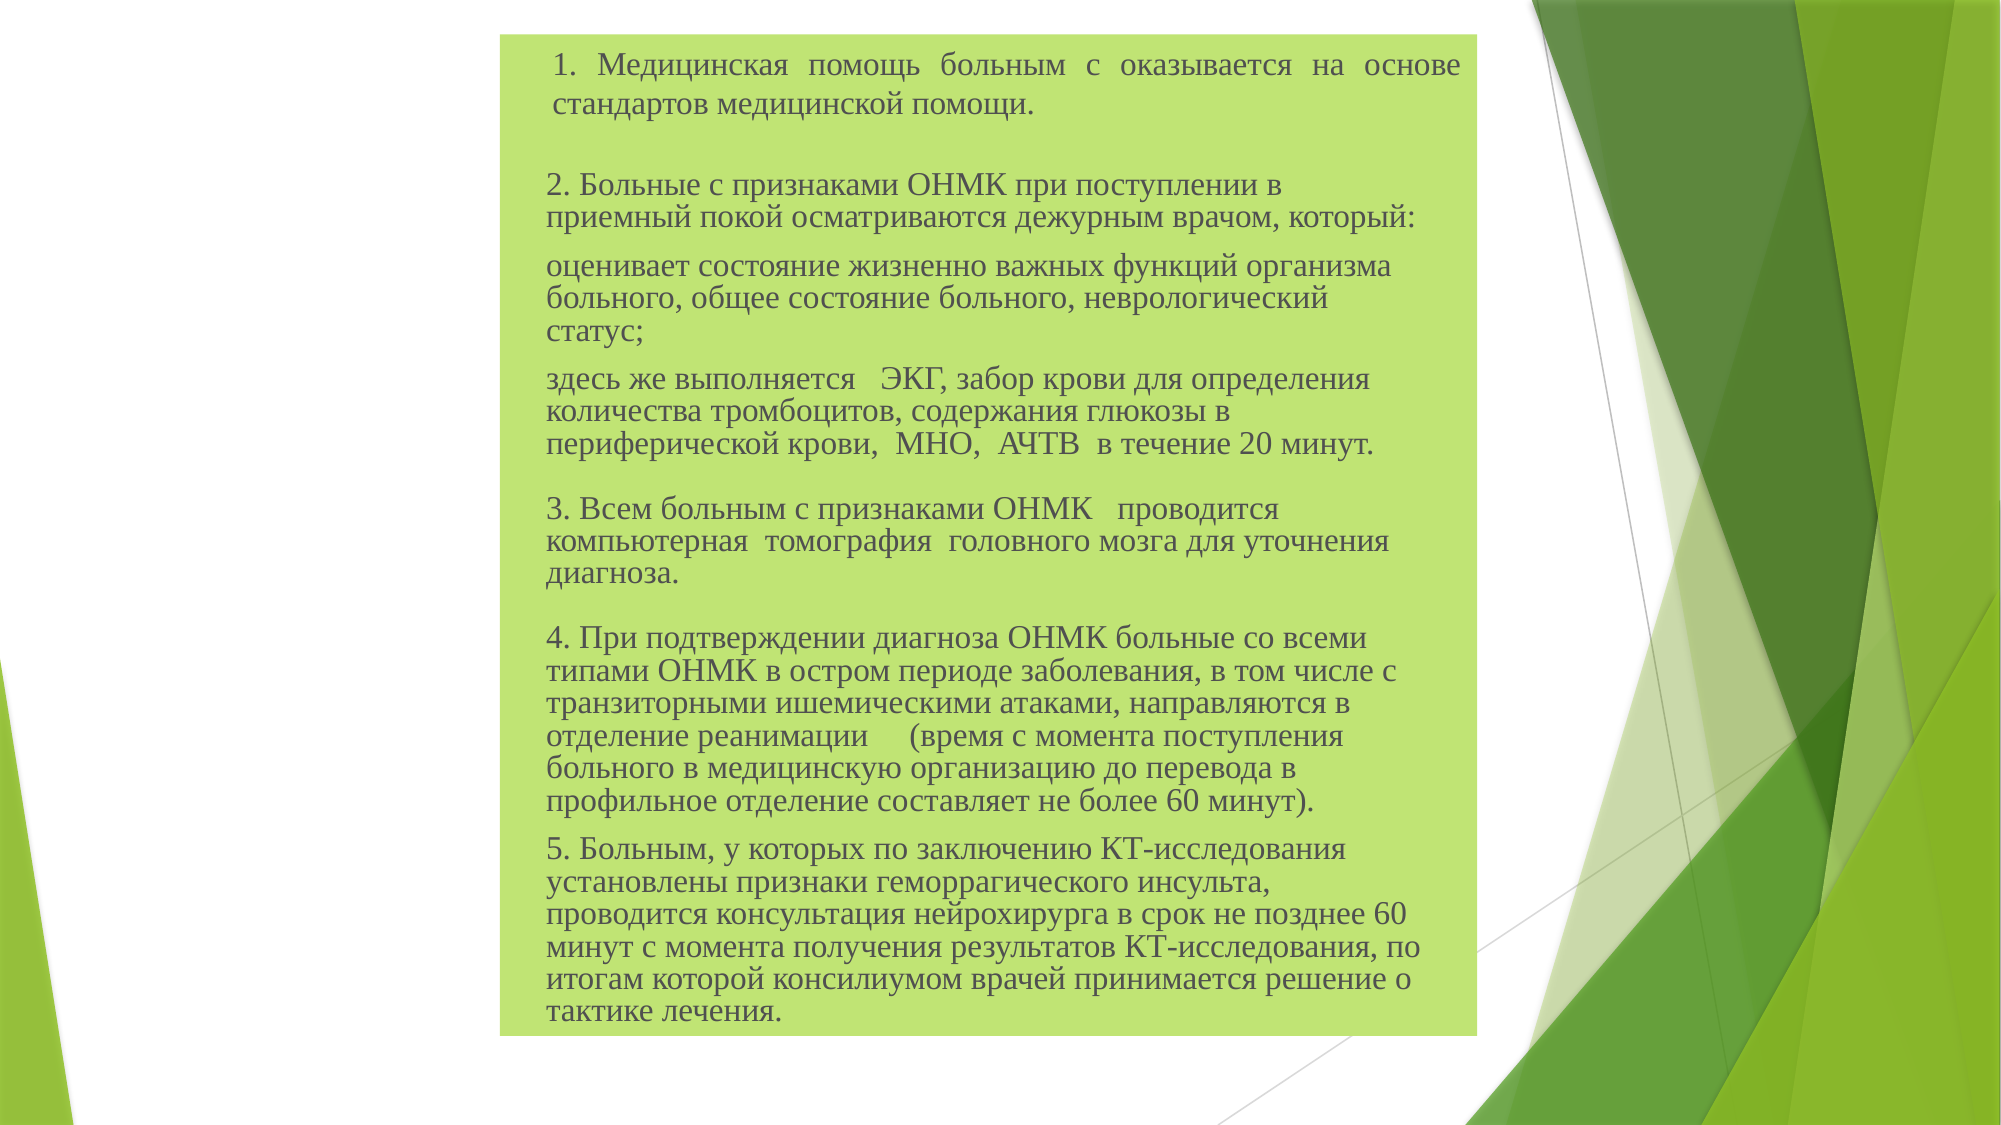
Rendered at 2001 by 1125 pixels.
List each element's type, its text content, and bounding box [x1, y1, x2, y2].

text_box 1. Медицинская помощь больным с оказывается на основе стандартов медицинской помощи. 2. Больные с признаками ОНМК при поступлении в приемный покой осматриваются дежурным врачом, который: оценивает состояние жизненно важных функций организма больного, общее состояние больного, неврологический статус; здесь же выполняется ЭКГ, забор крови для определения количества тромбоцитов, содержания глюкозы в периферической крови, МНО, АЧТВ в течение 20 минут. 3. Всем больным с признаками ОНМК проводится компьютерная томография головного мозга для уточнения диагноза. 4. При подтверждении диагноза ОНМК больные со всеми типами ОНМК в остром периоде заболевания, в том числе с транзиторными ишемическими атаками, направляются в отделение реанимации (время с момента поступления больного в медицинскую организацию до перевода в профильное отделение составляет не более 60 минут). 5. Больным, у которых по заключению КТ-исследования установлены признаки геморрагического инсульта, проводится консультация нейрохирурга в срок не позднее 60 минут с момента получения результатов КТ-исследования, по итогам которой консилиумом врачей принимается решение о тактике лечения. [499, 34, 1478, 1036]
